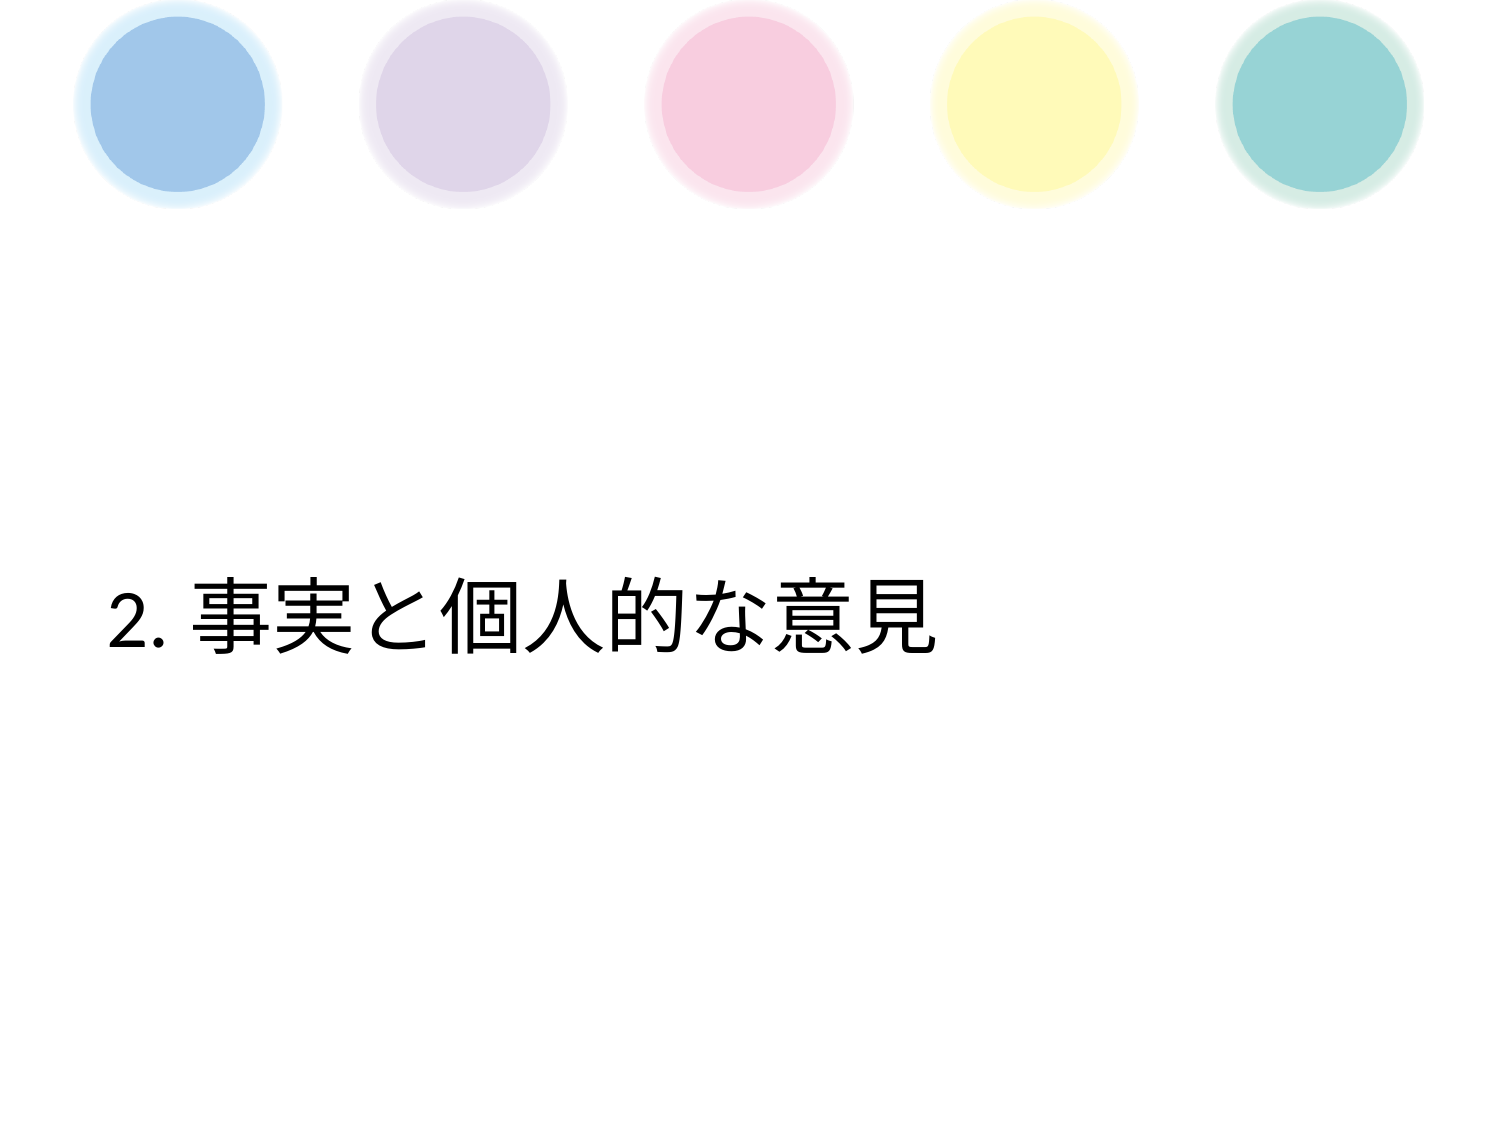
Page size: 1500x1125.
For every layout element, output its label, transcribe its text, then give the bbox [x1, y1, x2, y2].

picture [73, 0, 1424, 209]
list 2.事実と個人的な意見 [91, 209, 1406, 1033]
